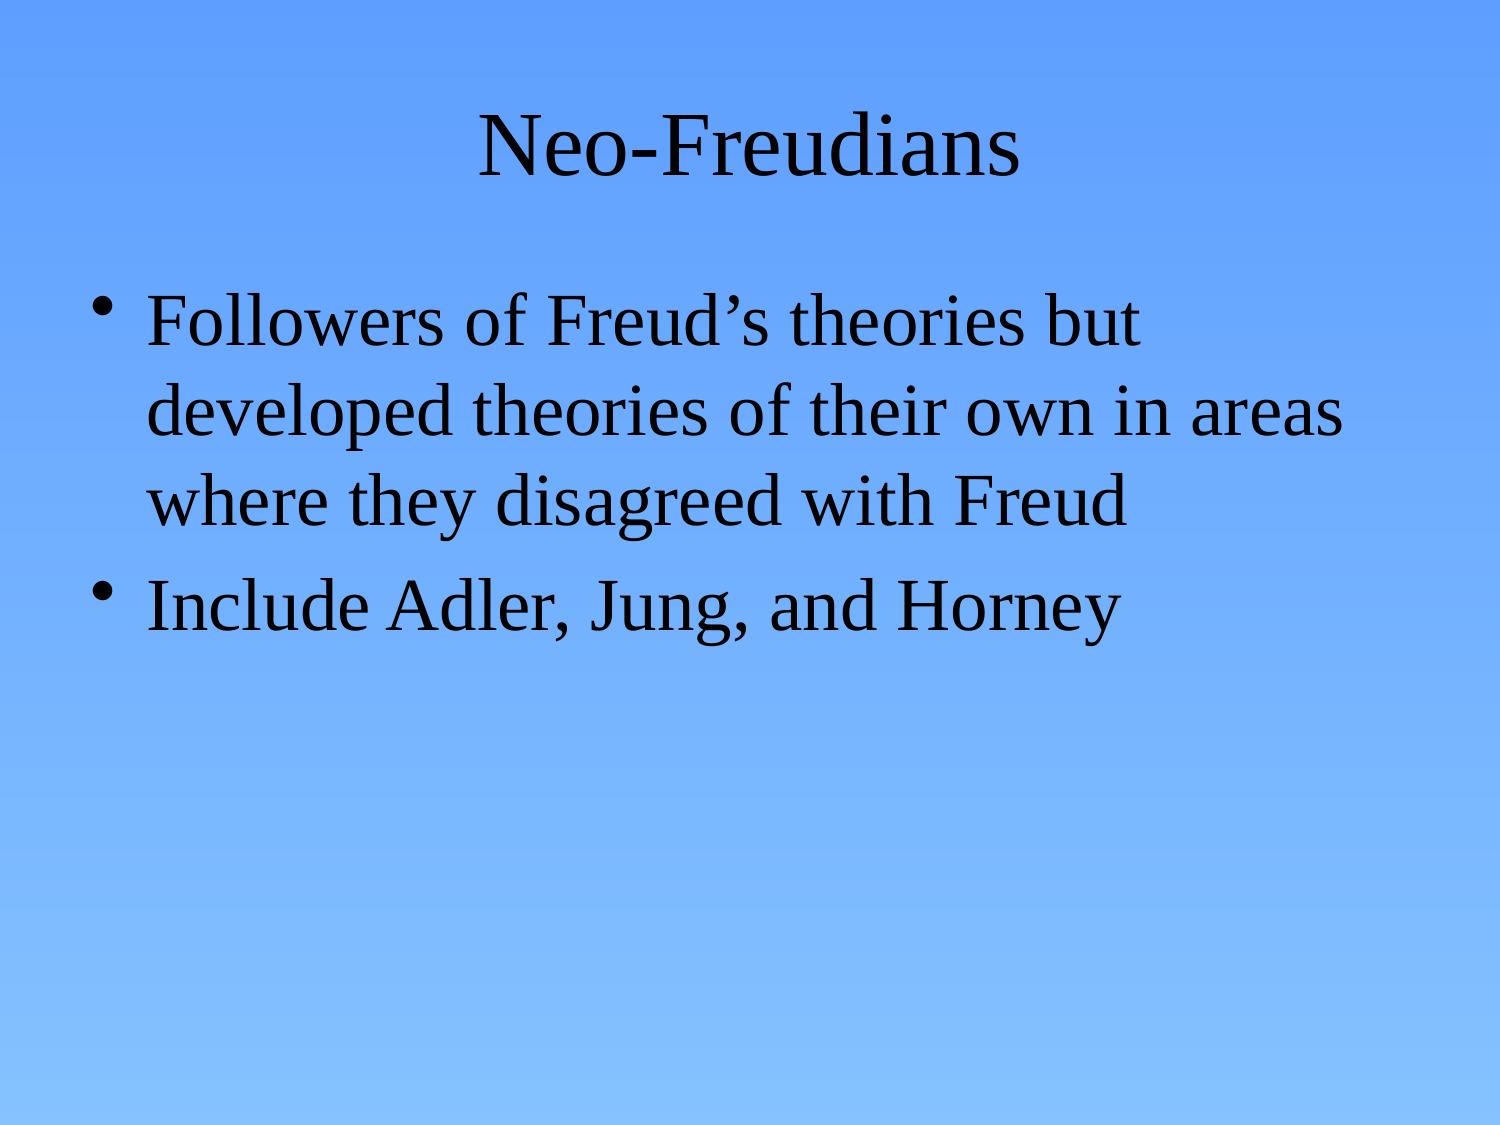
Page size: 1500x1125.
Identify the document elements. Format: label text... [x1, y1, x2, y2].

list Followers of Freud’s theories but developed theories of their own in areas where they disagreed with Freud Include Adler, Jung, and Horney [74, 262, 1388, 1006]
title Neo-Freudians [74, 44, 1426, 233]
